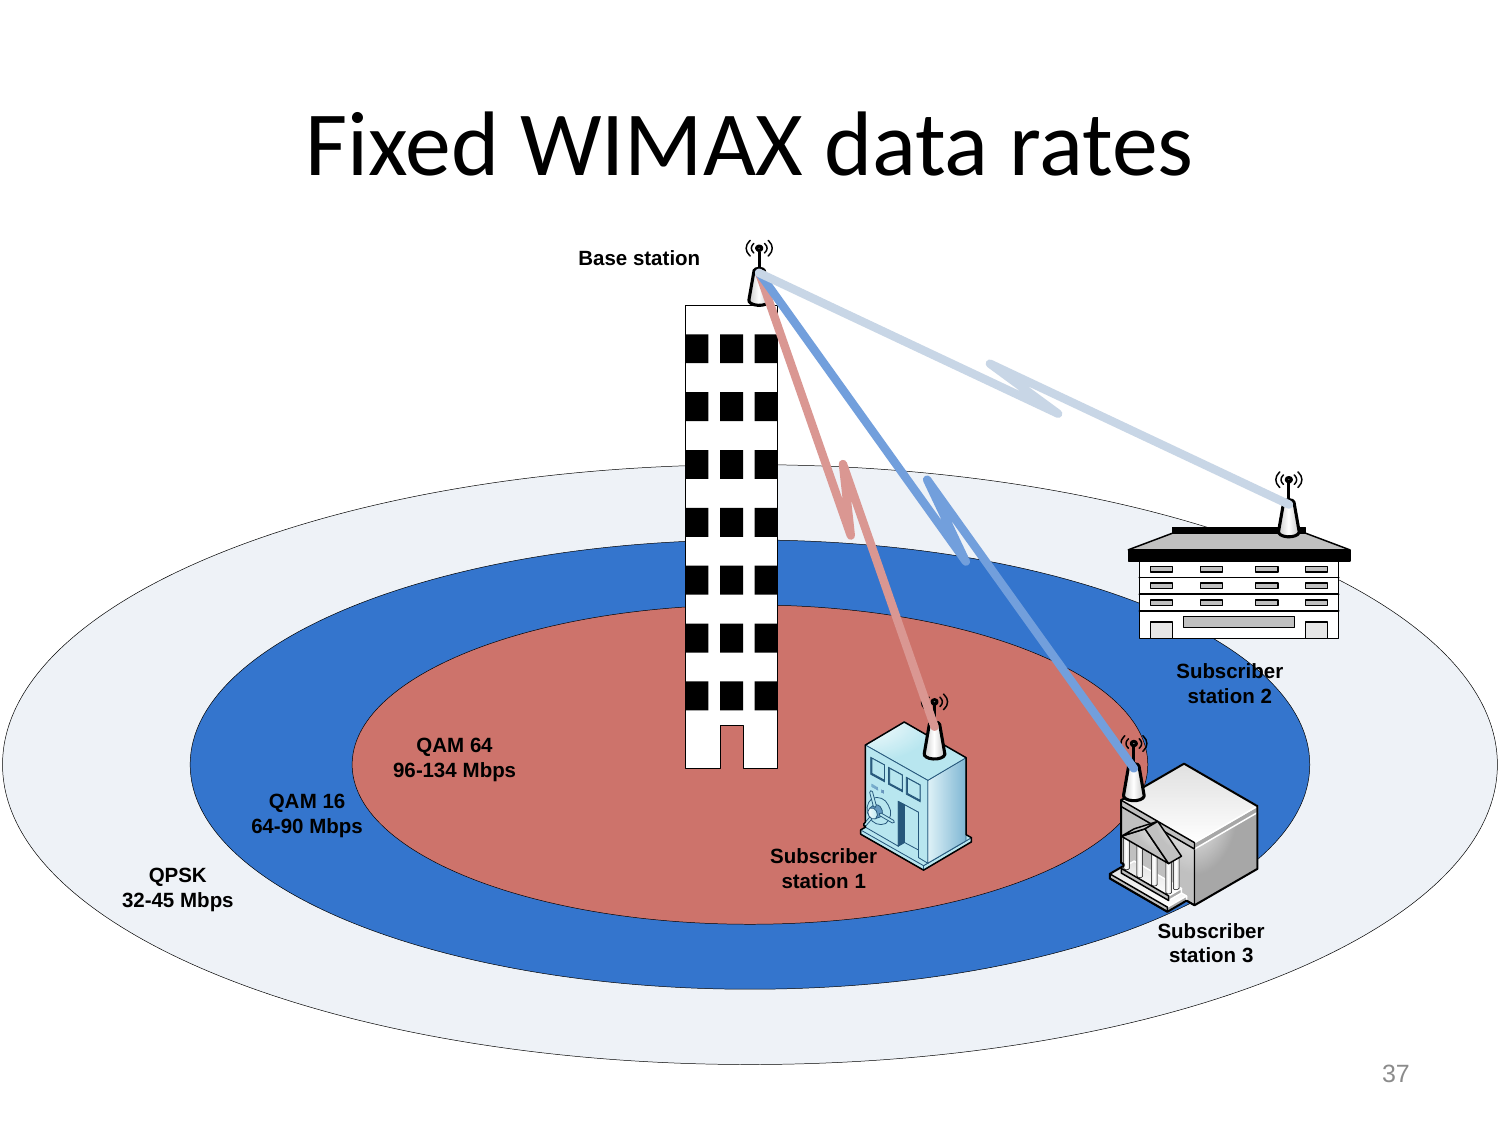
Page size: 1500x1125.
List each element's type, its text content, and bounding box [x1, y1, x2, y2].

picture [0, 237, 1500, 1068]
title Fixed WIMAX data rates [74, 44, 1426, 233]
slide_number 37 [1074, 1076, 1425, 1103]
